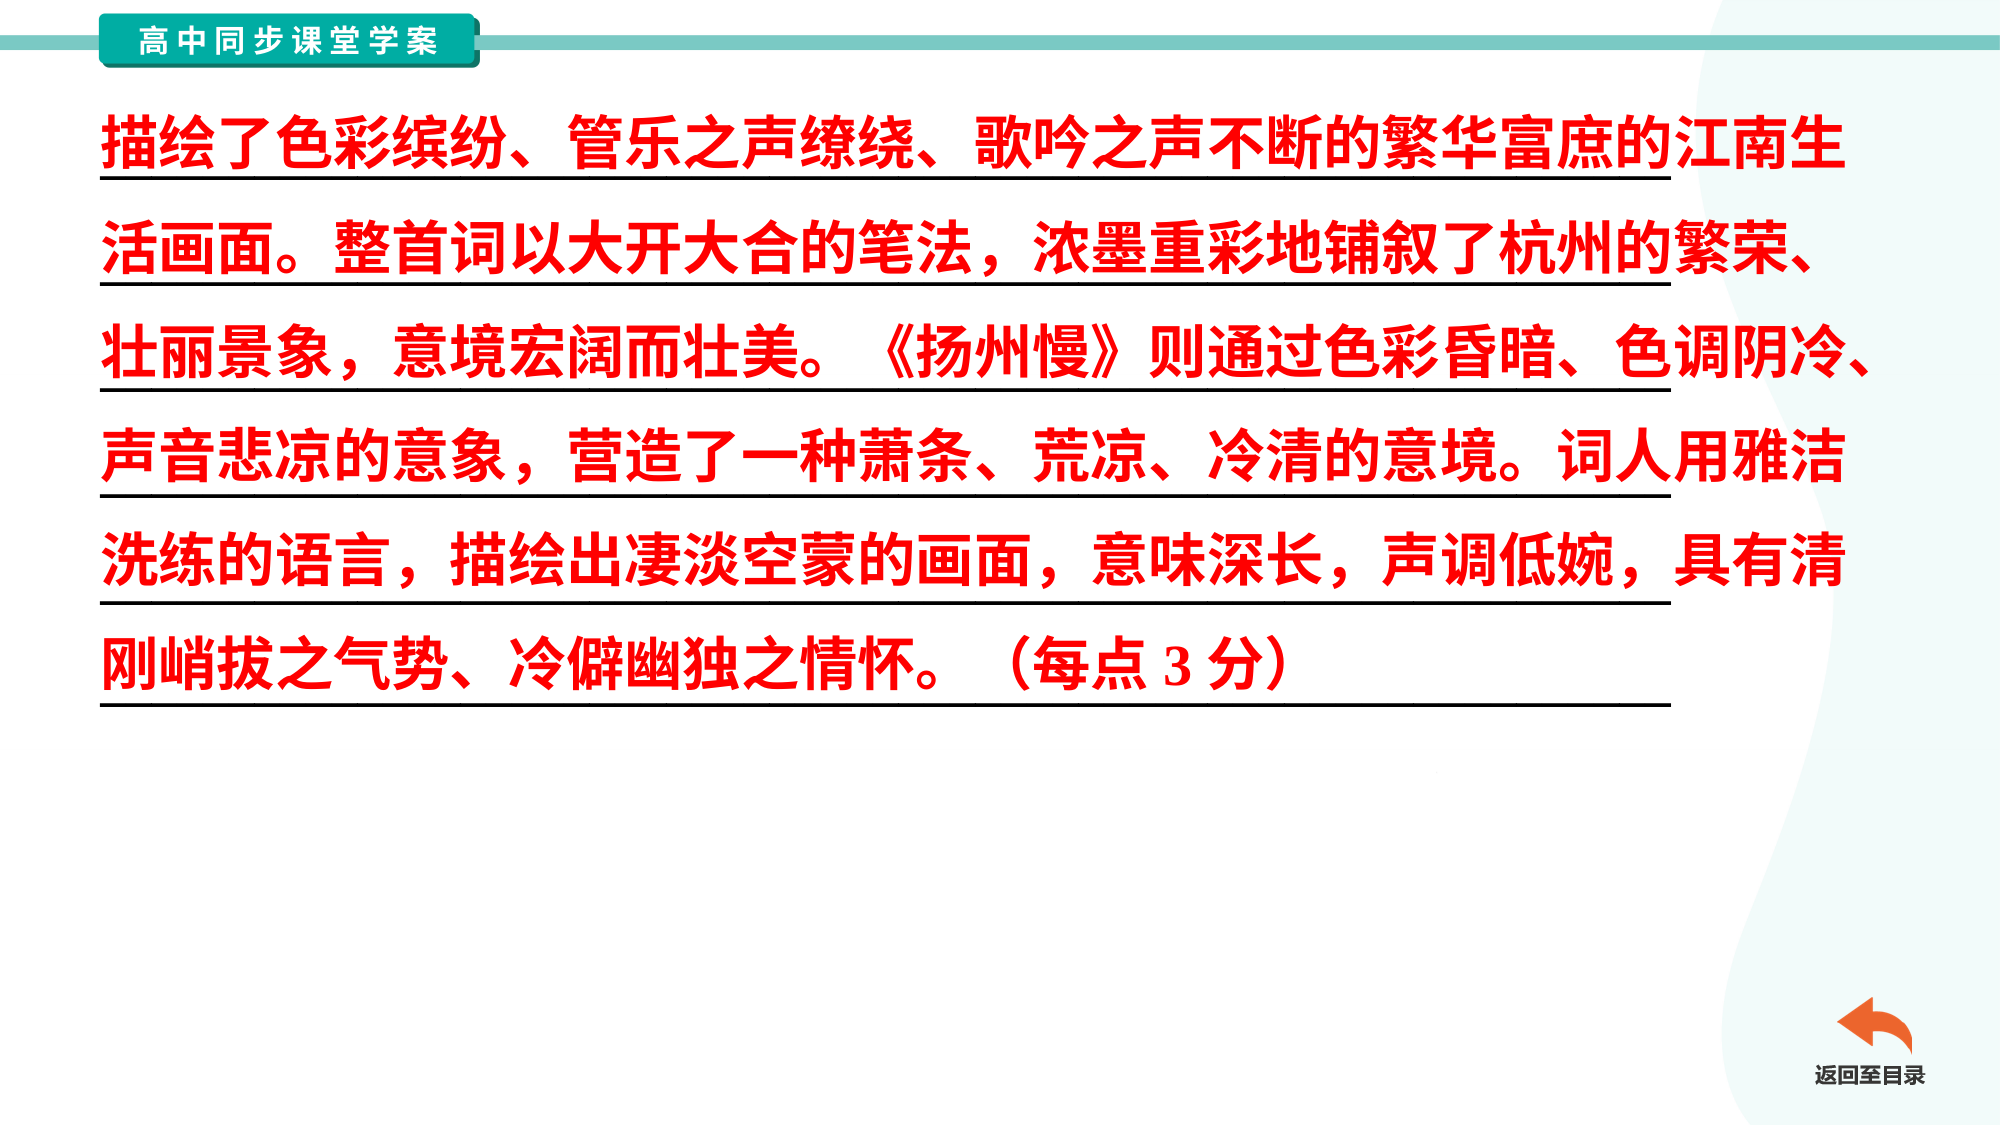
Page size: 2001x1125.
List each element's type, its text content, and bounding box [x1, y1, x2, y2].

text_box _____________________________________________________________ _____________________________________________________________ _____________________________________________________________ _____________________________________________________________ _____________________________________________________________ _____________________________________________________________ [100, 686, 1899, 695]
picture [0, 0, 2000, 1125]
text_box 描绘了色彩缤纷、管乐之声缭绕、歌吟之声不断的繁华富庶的江南生 活画面。整首词以大开大合的笔法，浓墨重彩地铺叙了杭州的繁荣、 壮丽景象，意境宏阔而壮美。《扬州慢》则通过色彩昏暗、色调阴冷、 声音悲凉的意象，营造了一种萧条、荒凉、冷清的意境。词人用雅洁 洗练的语言，描绘出凄淡空蒙的画面，意味深长，声调低婉，具有清 刚峭拔之气势、冷僻幽独之情怀。（每点3分） [100, 72, 1899, 686]
